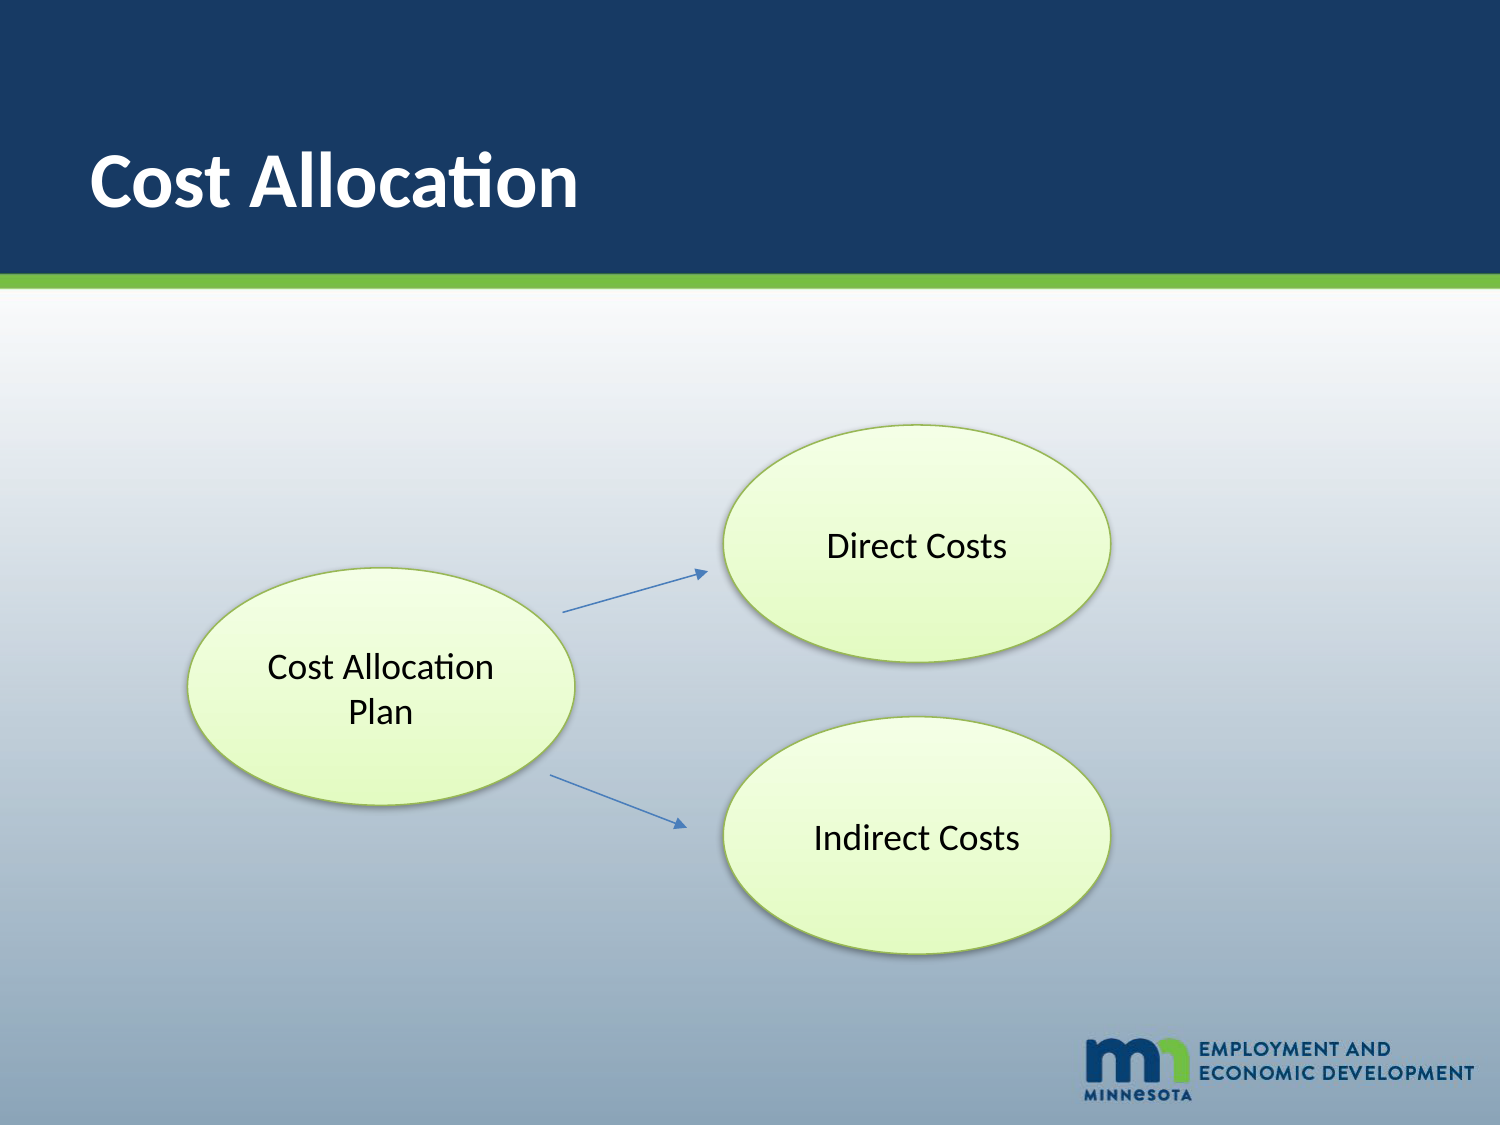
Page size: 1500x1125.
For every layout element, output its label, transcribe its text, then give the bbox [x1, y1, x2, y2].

title Cost Allocation [87, 126, 750, 317]
text_box Indirect Costs [722, 715, 1112, 955]
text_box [549, 774, 688, 828]
text_box Direct Costs [722, 424, 1112, 664]
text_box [562, 570, 709, 613]
text_box Cost Allocation Plan [186, 567, 576, 807]
picture [0, 0, 1500, 1125]
